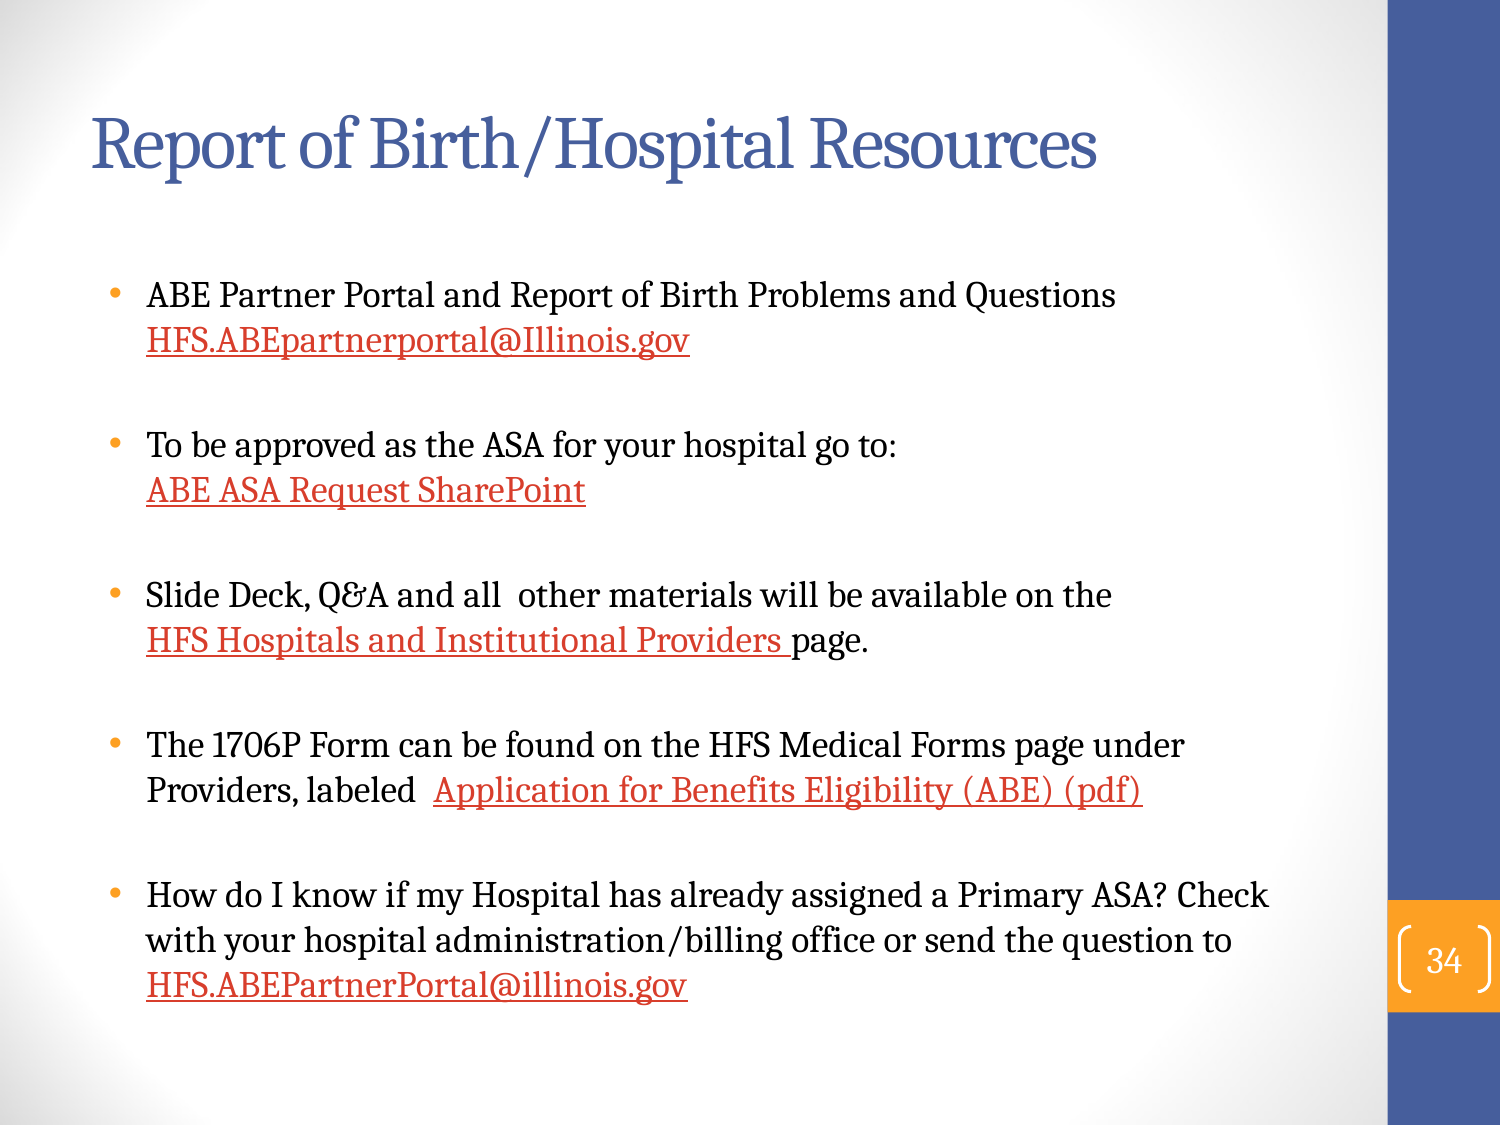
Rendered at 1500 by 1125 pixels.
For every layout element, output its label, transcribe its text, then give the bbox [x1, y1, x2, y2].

slide_number 34 [1397, 924, 1492, 994]
list ABE Partner Portal and Report of Birth Problems and Questions HFS.ABEpartnerportal@Illinois.gov To be approved as the ASA for your hospital go to: ABE ASA Request SharePoint Slide Deck, Q&A and all other materials will be available on the HFS Hospitals and Institutional Providers page. The 1706P Form can be found on the HFS Medical Forms page under Providers, labeled Application for Benefits Eligibility (ABE) (pdf) How do I know if my Hospital has already assigned a Primary ASA? Check with your hospital administration/billing office or send the question to HFS.ABEPartnerPortal@illinois.gov [75, 262, 1325, 1050]
title Report of Birth/Hospital Resources [75, 45, 1325, 233]
picture [0, 0, 1387, 1125]
